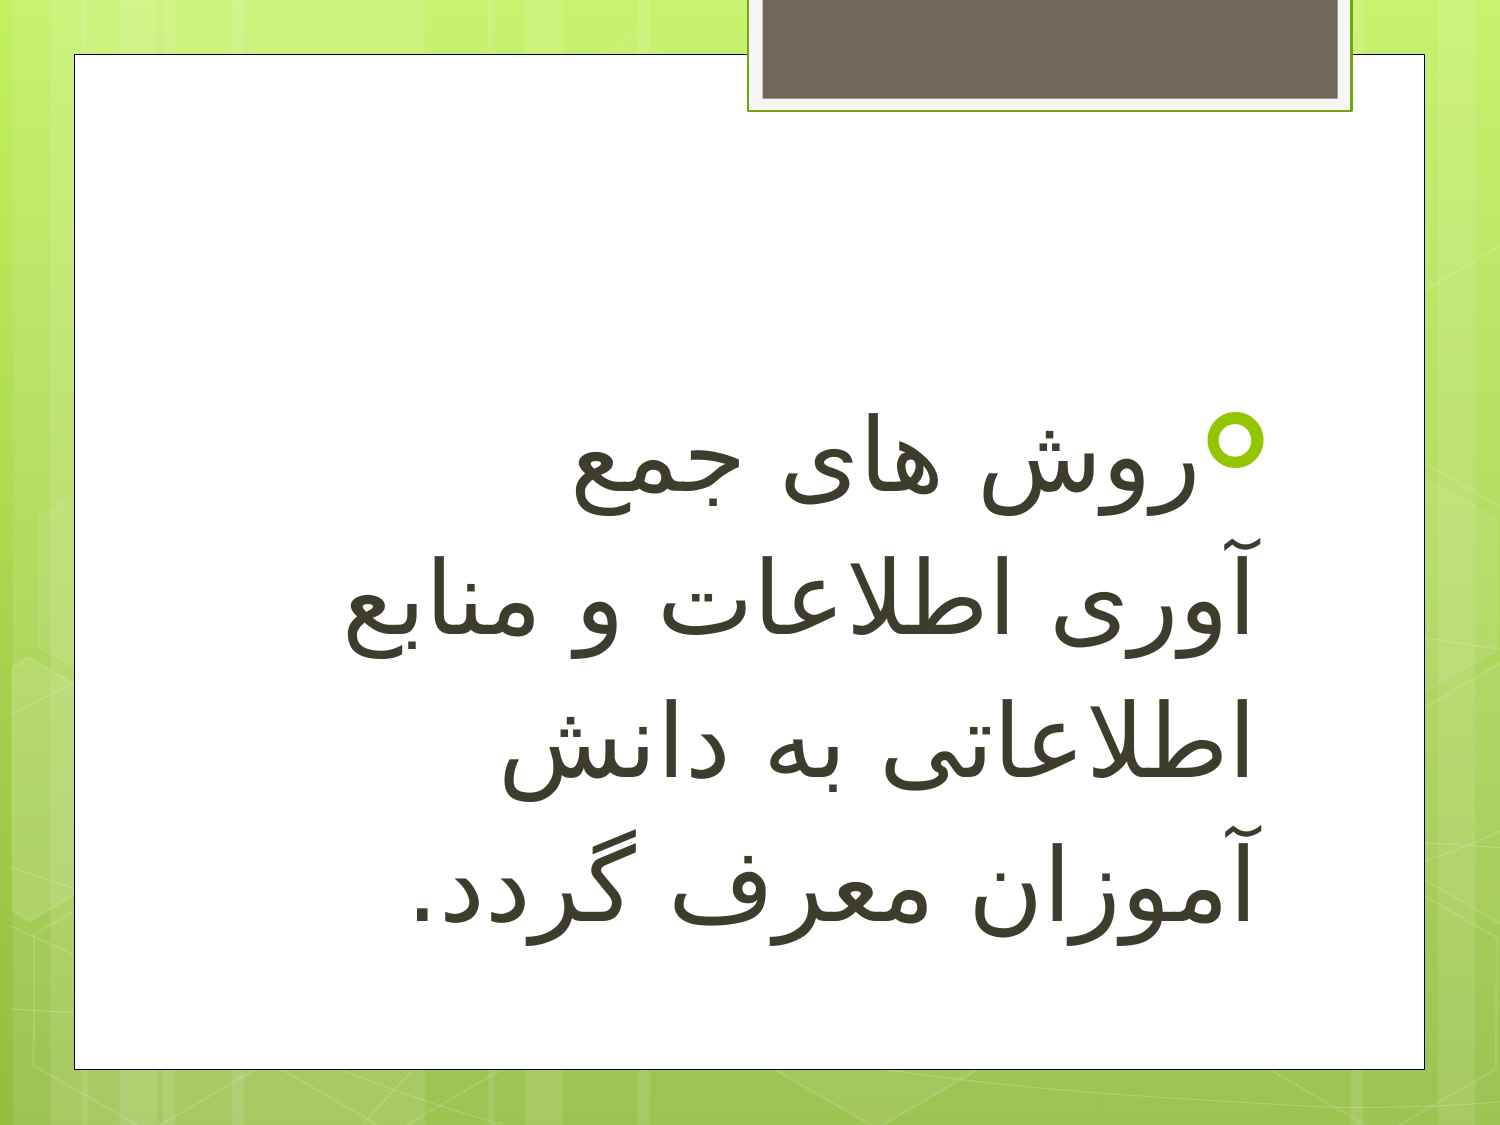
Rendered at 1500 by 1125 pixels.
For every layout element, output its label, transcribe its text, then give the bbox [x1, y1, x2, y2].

list روش های جمع آوری اطلاعات و منابع اطلاعاتی به دانش آموزان معرف گردد. [171, 381, 1283, 957]
